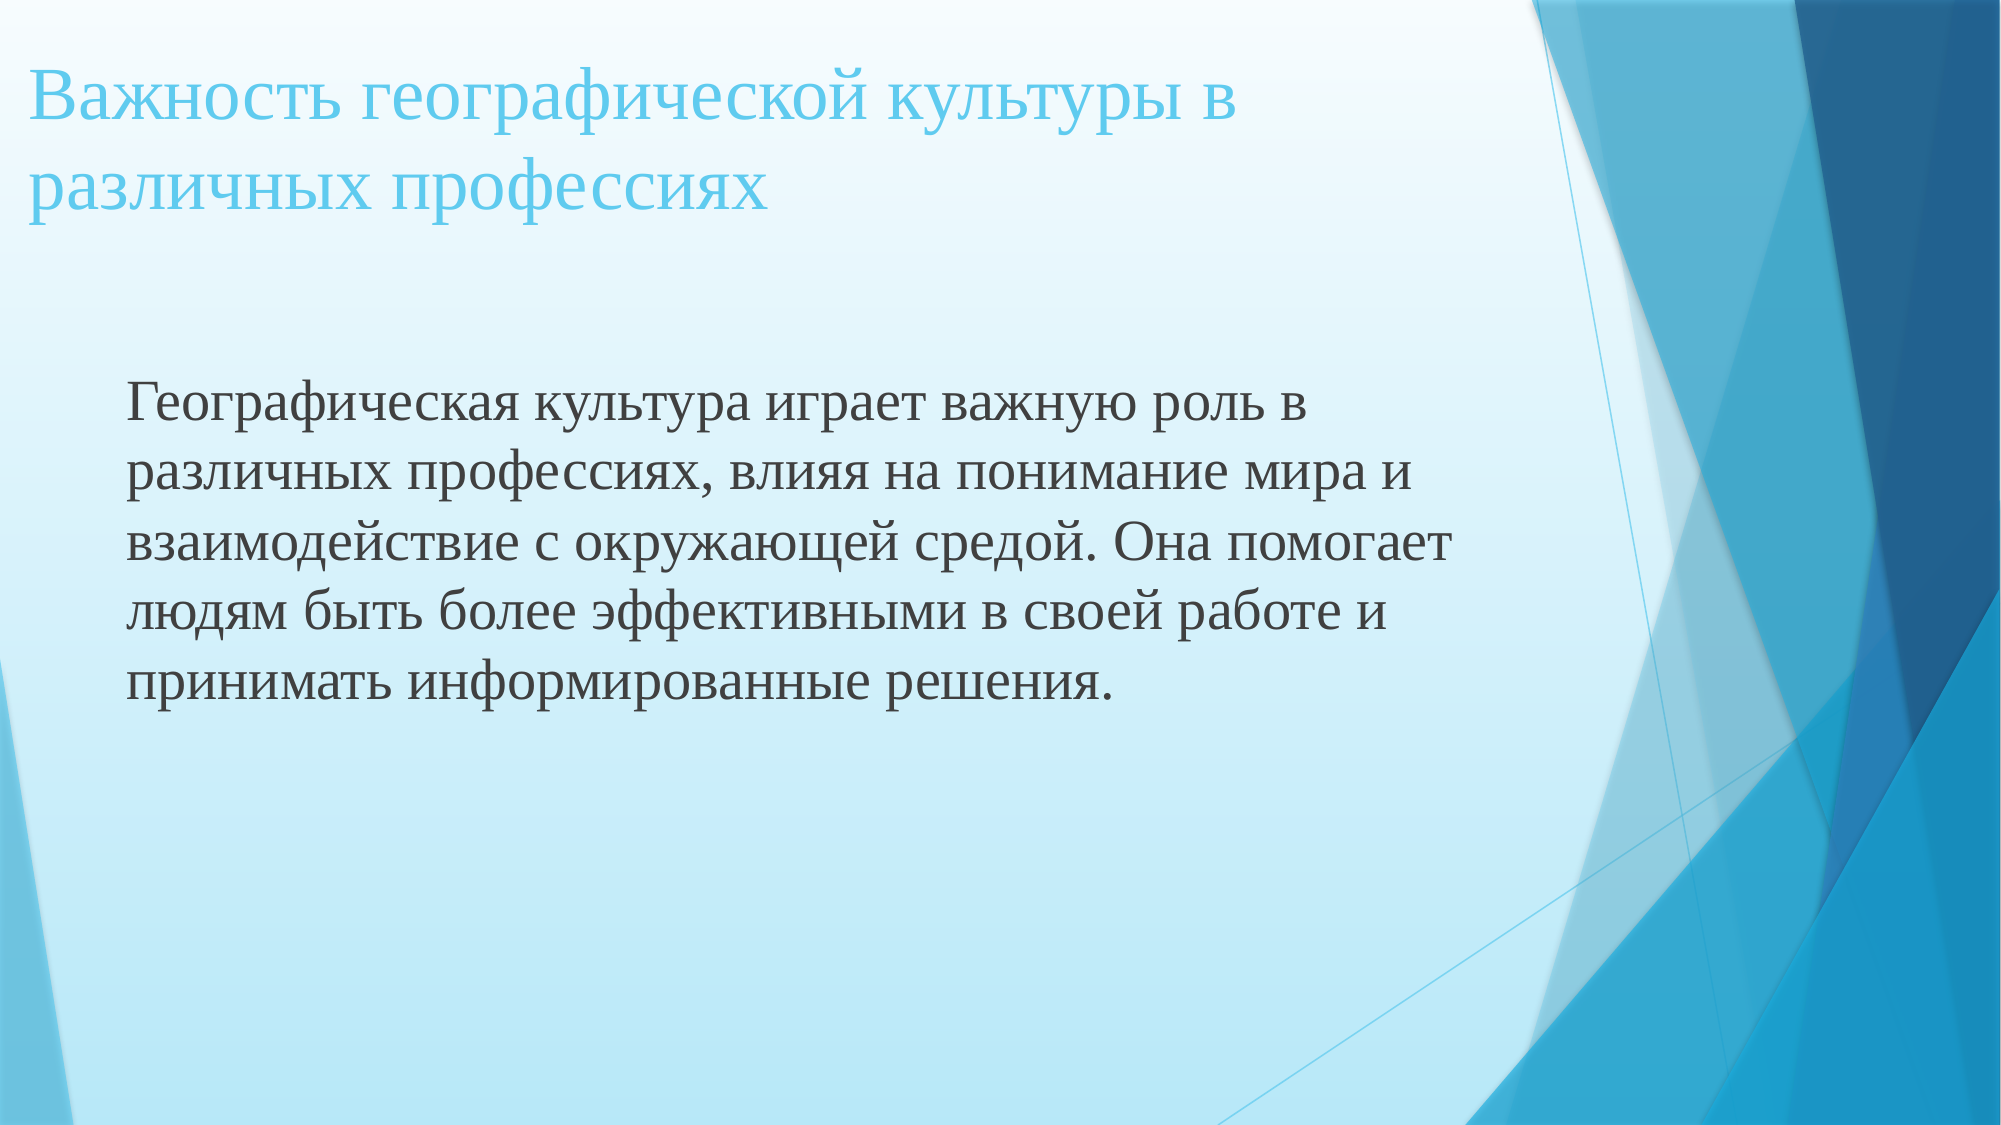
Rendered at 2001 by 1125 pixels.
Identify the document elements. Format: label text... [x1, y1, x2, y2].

list Географическая культура играет важную роль в различных профессиях, влияя на понимание мира и взаимодействие с окружающей средой. Она помогает людям быть более эффективными в своей работе и принимать информированные решения. [111, 354, 1522, 992]
title Важность географической культуры в различных профессиях [13, 37, 1425, 254]
